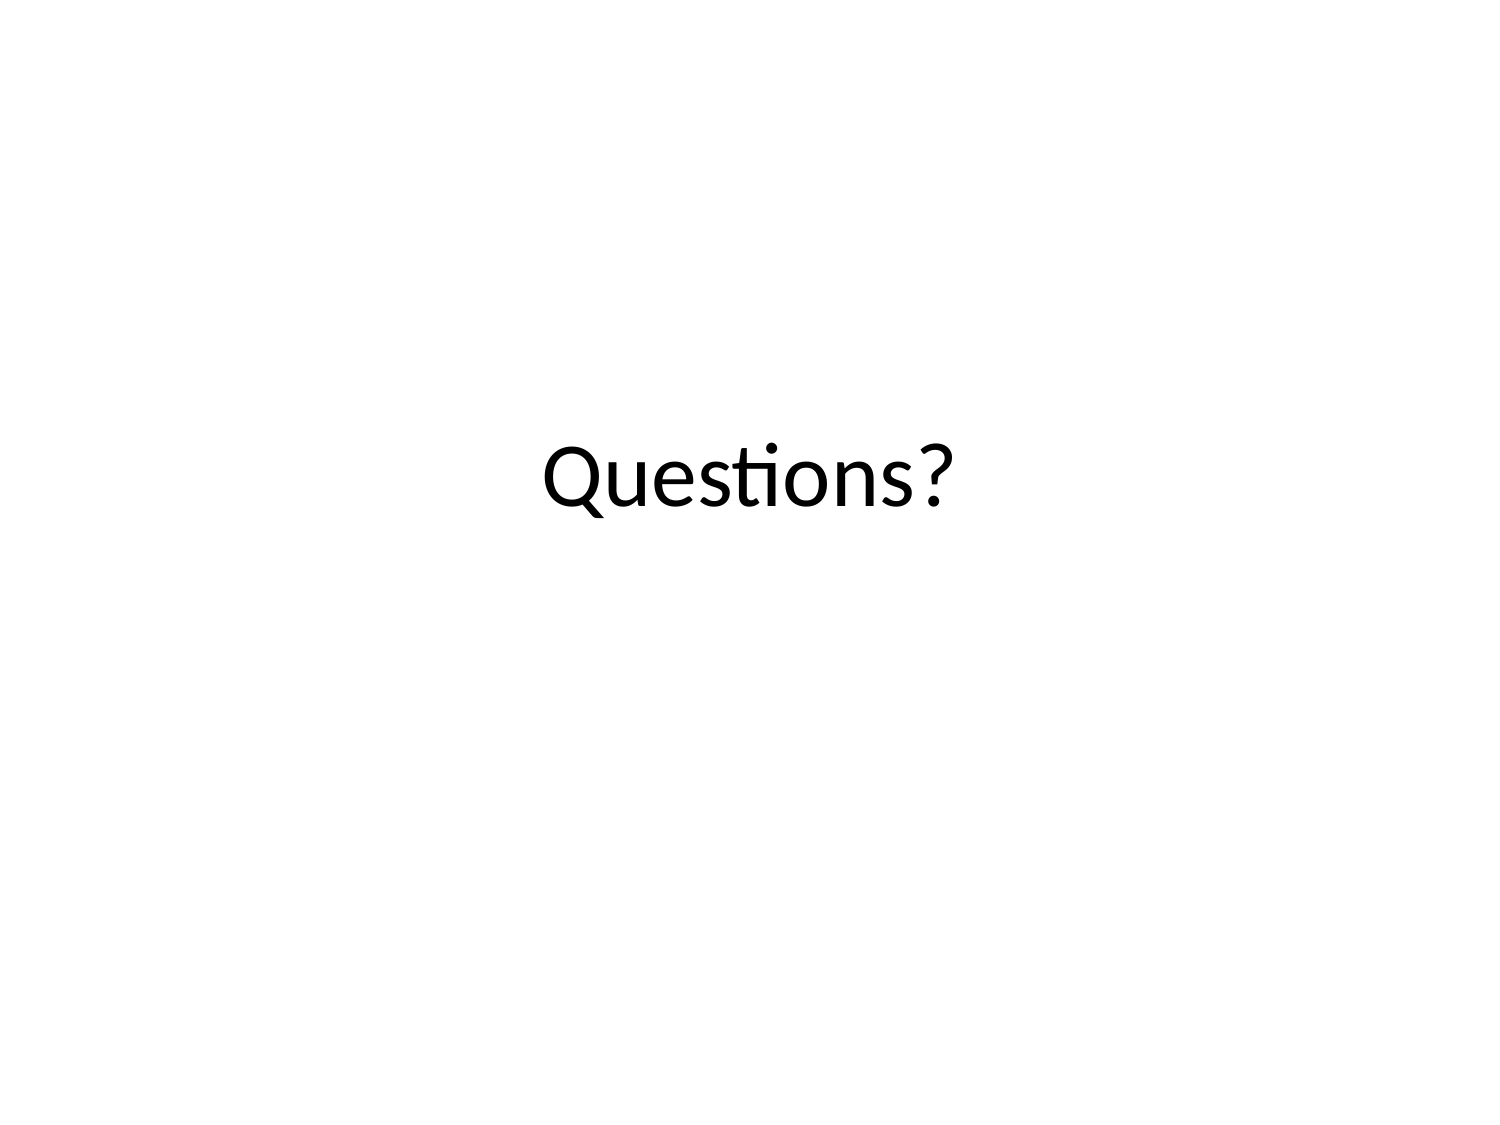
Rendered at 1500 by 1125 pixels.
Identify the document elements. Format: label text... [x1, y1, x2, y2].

title Questions? [112, 349, 1388, 591]
